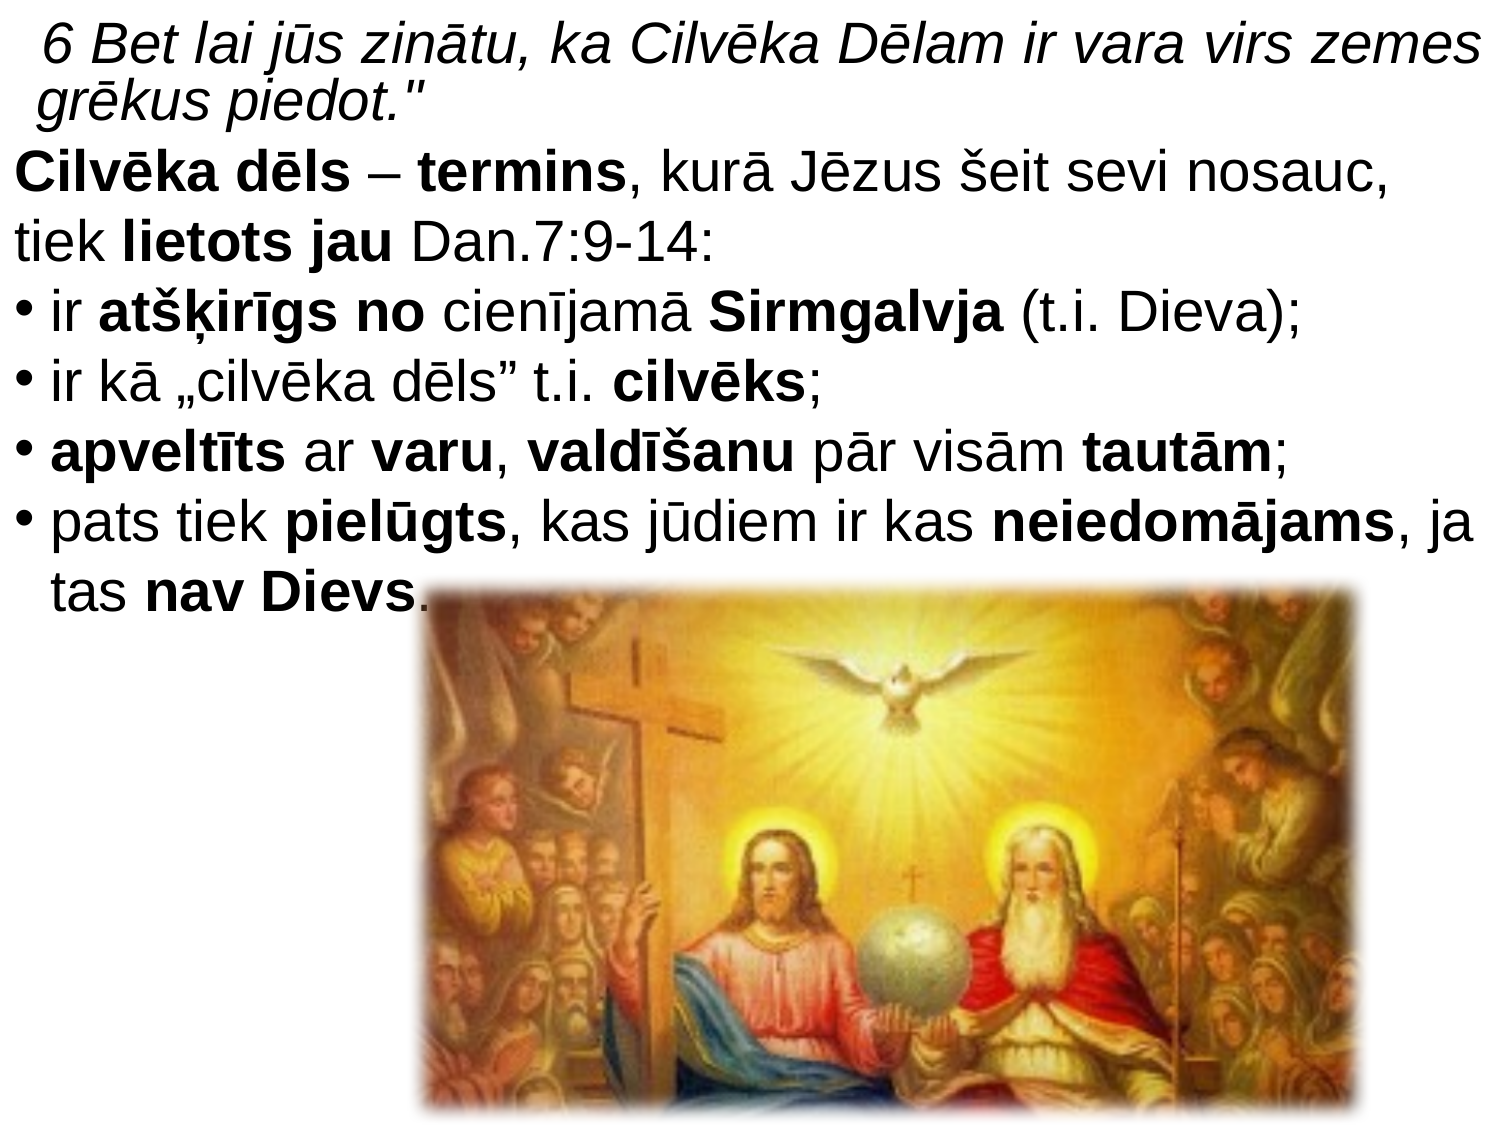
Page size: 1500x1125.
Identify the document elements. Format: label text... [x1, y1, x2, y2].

text_box Cilvēka dēls – termins, kurā Jēzus šeit sevi nosauc, tiek lietots jau Dan.7:9-14: ir atšķirīgs no cienījamā Sirmgalvja (t.i. Dieva); ir kā „cilvēka dēls” t.i. cilvēks; apveltīts ar varu, valdīšanu pār visām tautām; pats tiek pielūgts, kas jūdiem ir kas neiedomājams, ja tas nav Dievs. [0, 125, 1500, 631]
picture [407, 572, 1371, 1125]
list 6 Bet lai jūs zinātu, ka Cilvēka Dēlam ir vara virs zemes grēkus piedot." [0, 11, 1500, 125]
